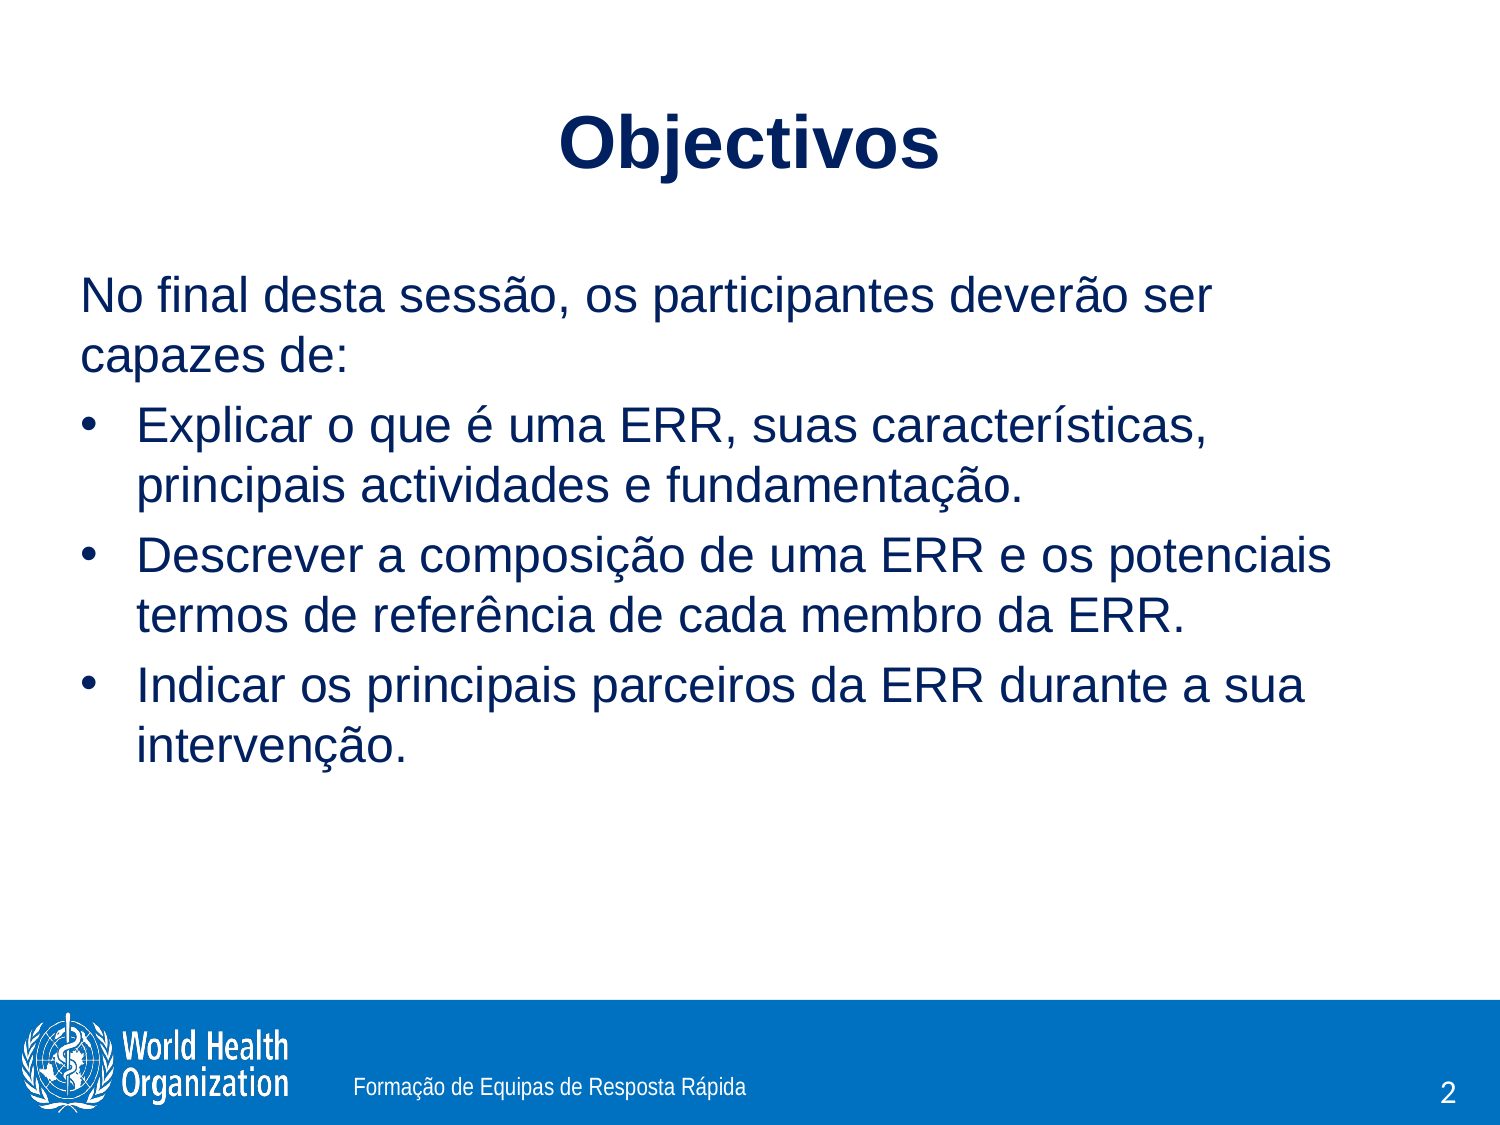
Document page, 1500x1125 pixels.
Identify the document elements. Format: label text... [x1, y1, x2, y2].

picture [21, 1012, 288, 1113]
list No final desta sessão, os participantes deverão ser capazes de: Explicar o que é uma ERR, suas características, principais actividades e fundamentação. Descrever a composição de uma ERR e os potenciais termos de referência de cada membro da ERR. Indicar os principais parceiros da ERR durante a sua intervenção. [64, 255, 1415, 1000]
title Objectivos [75, 45, 1425, 233]
